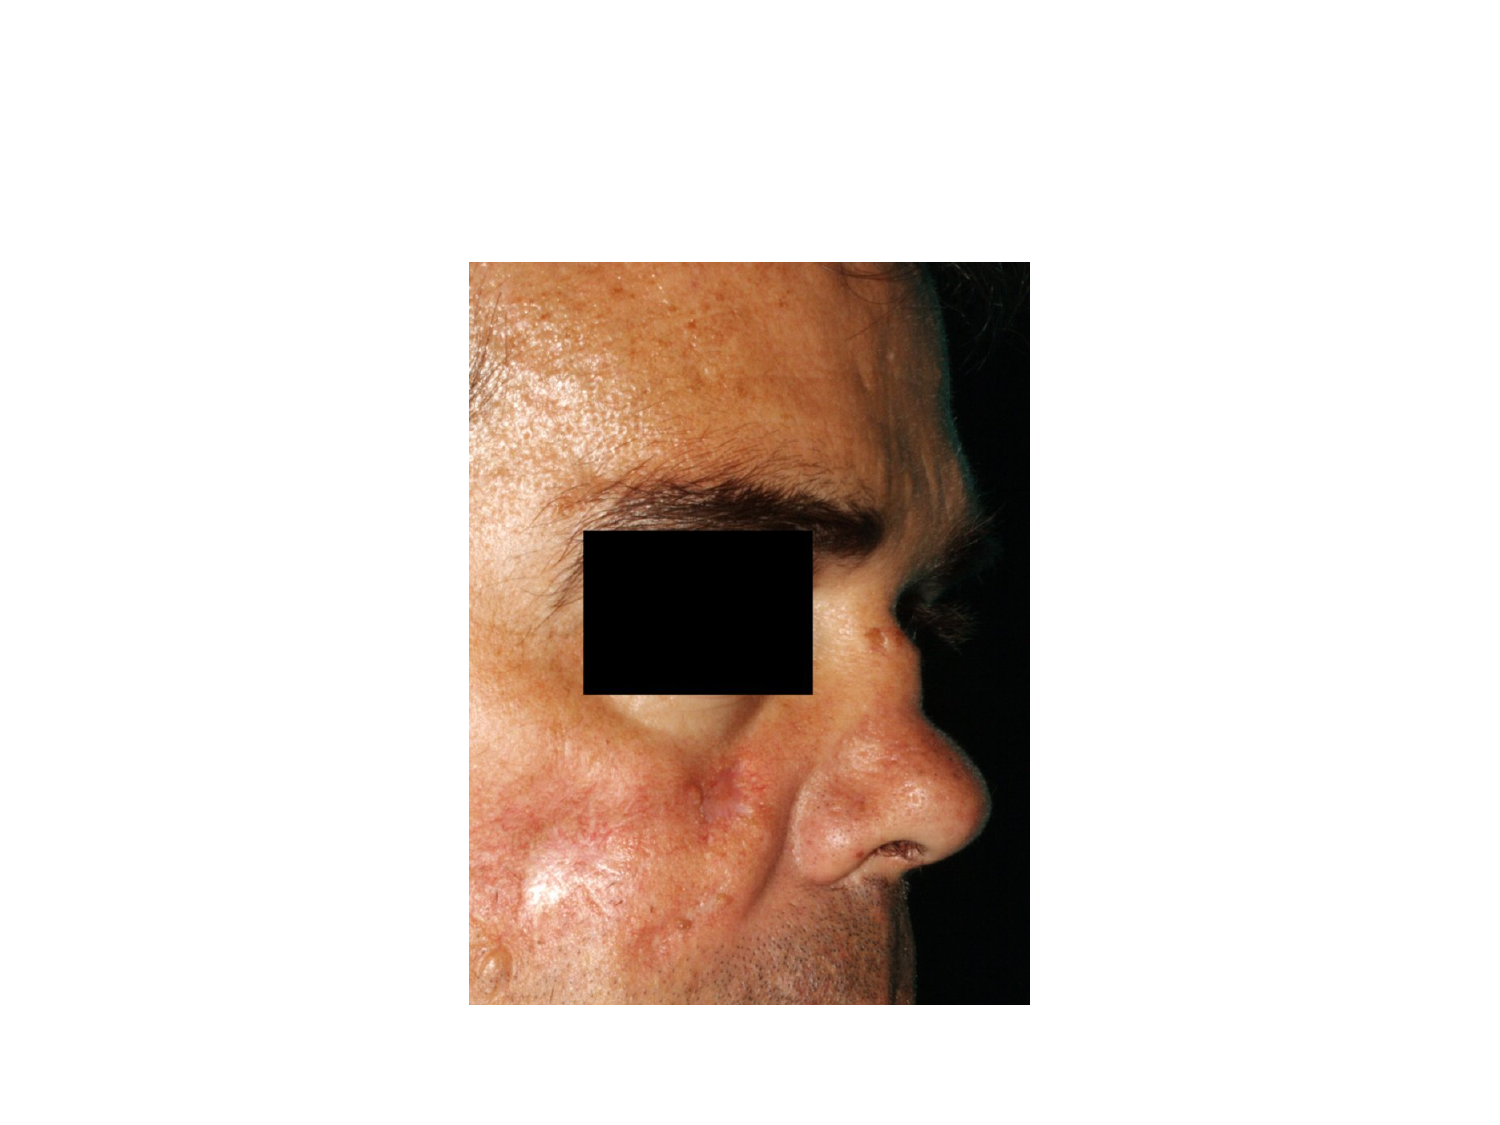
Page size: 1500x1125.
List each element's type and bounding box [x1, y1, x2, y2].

list [469, 262, 1031, 1006]
